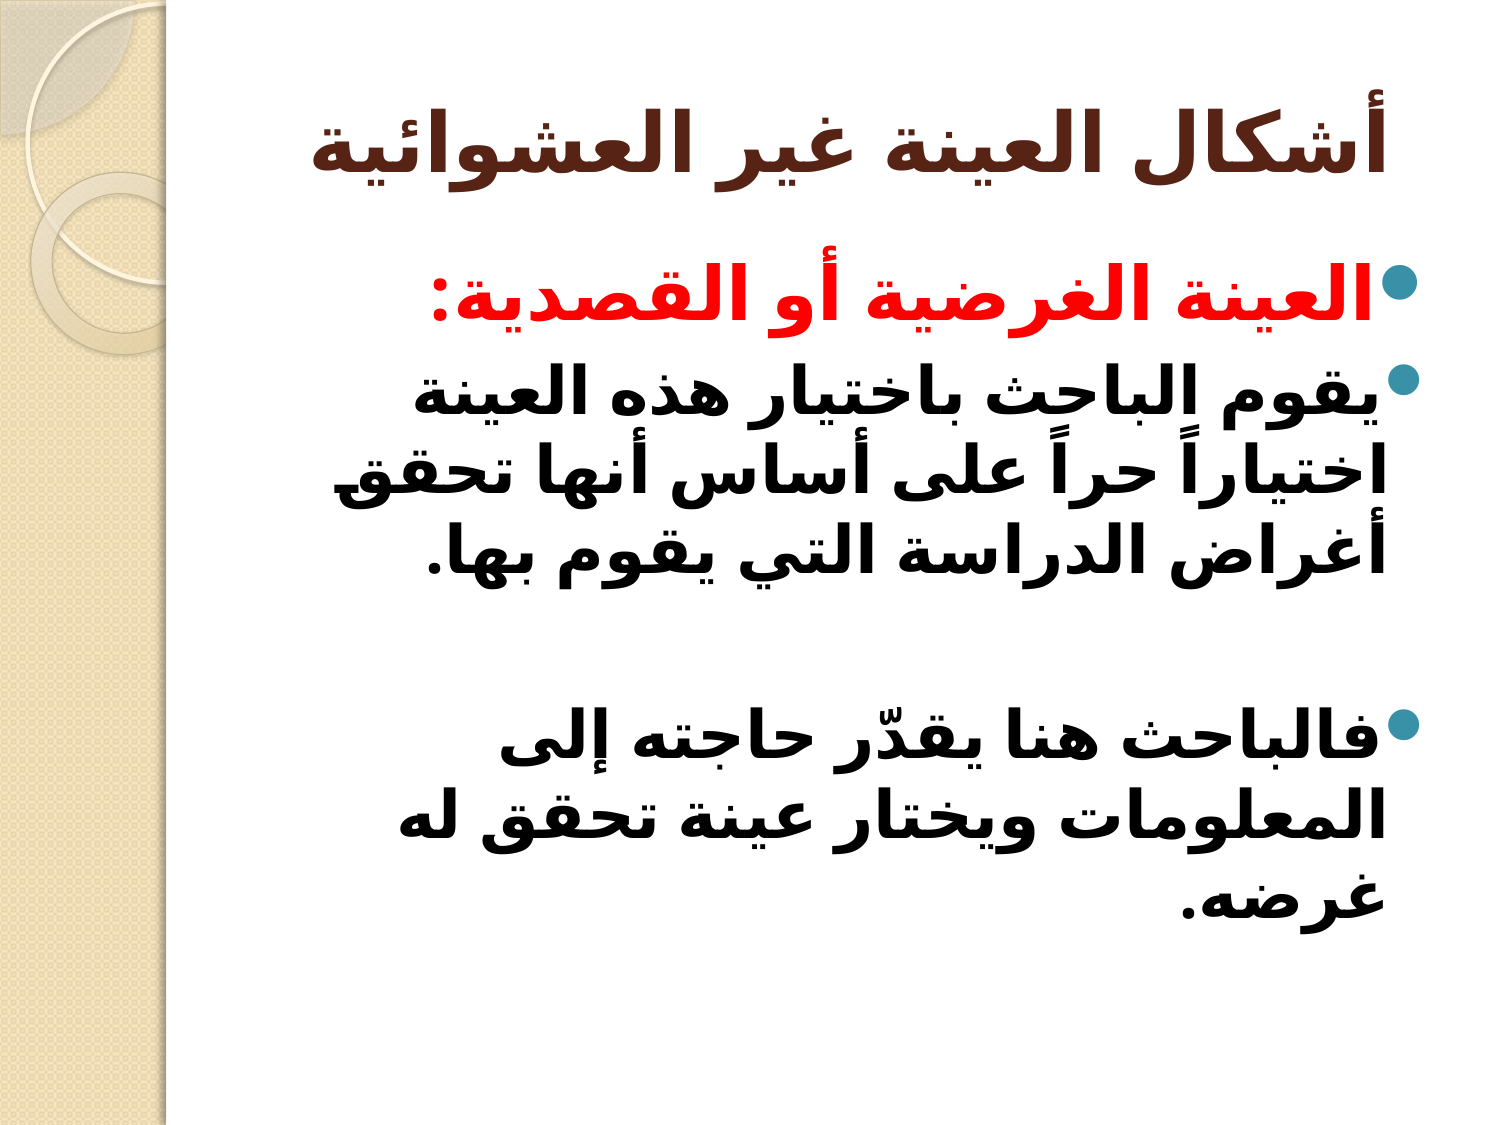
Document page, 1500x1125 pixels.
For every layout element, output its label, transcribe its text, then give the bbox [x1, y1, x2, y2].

list العينة الغرضية أو القصدية: يقوم الباحث باختيار هذه العينة اختياراً حراً على أساس أنها تحقق أغراض الدراسة التي يقوم بها. فالباحث هنا يقدّر حاجته إلى المعلومات ويختار عينة تحقق له غرضه. [235, 237, 1466, 1025]
title أشكال العينة غير العشوائية [235, 45, 1466, 233]
